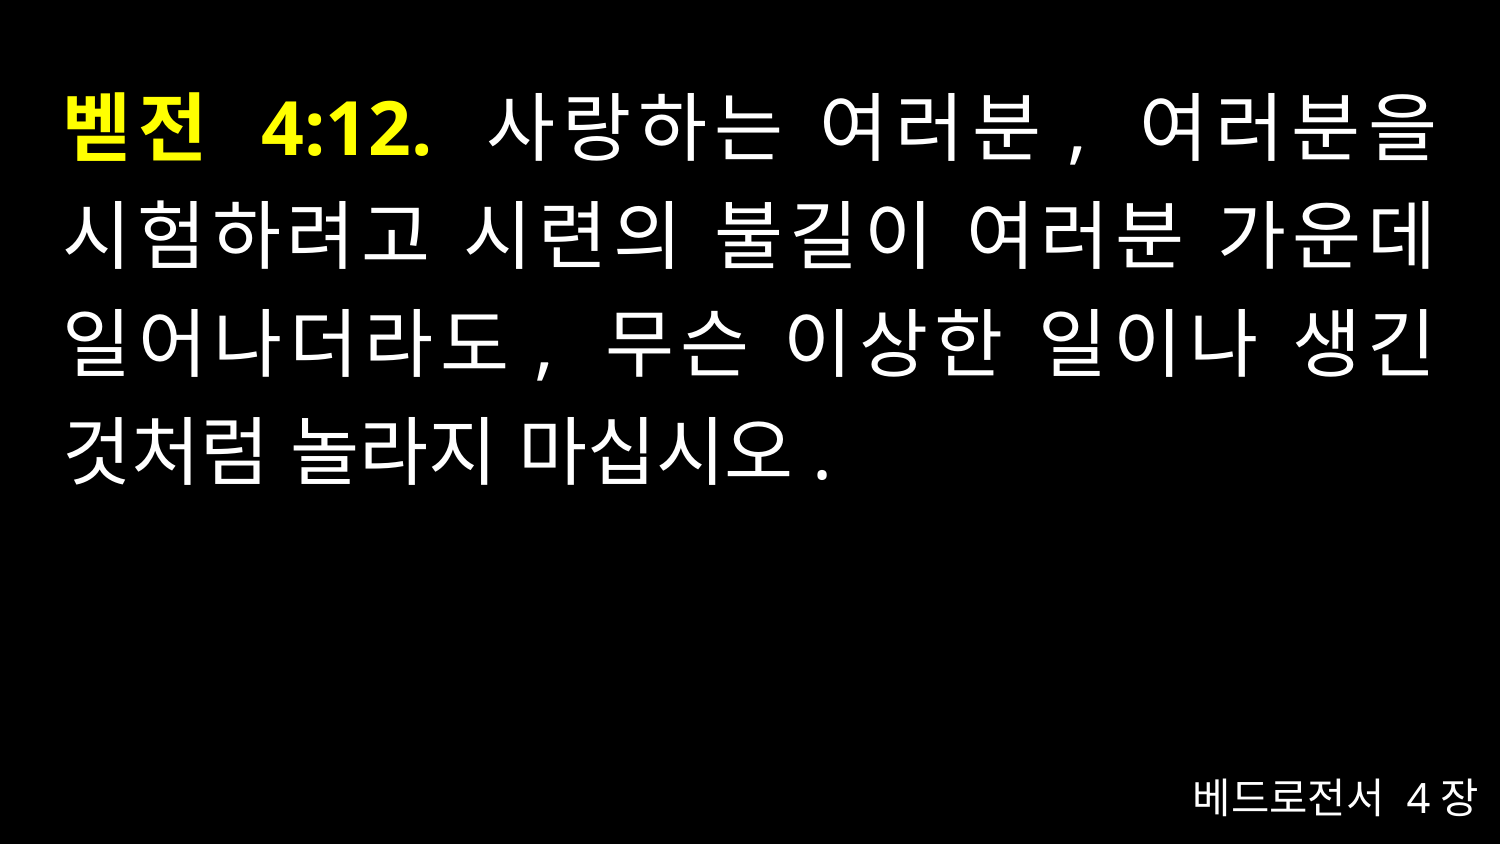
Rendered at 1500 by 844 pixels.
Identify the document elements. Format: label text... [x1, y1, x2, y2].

subtitle 베드로전서 4장 [916, 770, 1500, 844]
title 벧전 4:12. 사랑하는 여러분, 여러분을 시험하려고 시련의 불길이 여러분 가운데 일어나더라도, 무슨 이상한 일이나 생긴 것처럼 놀라지 마십시오. [0, 0, 1500, 844]
